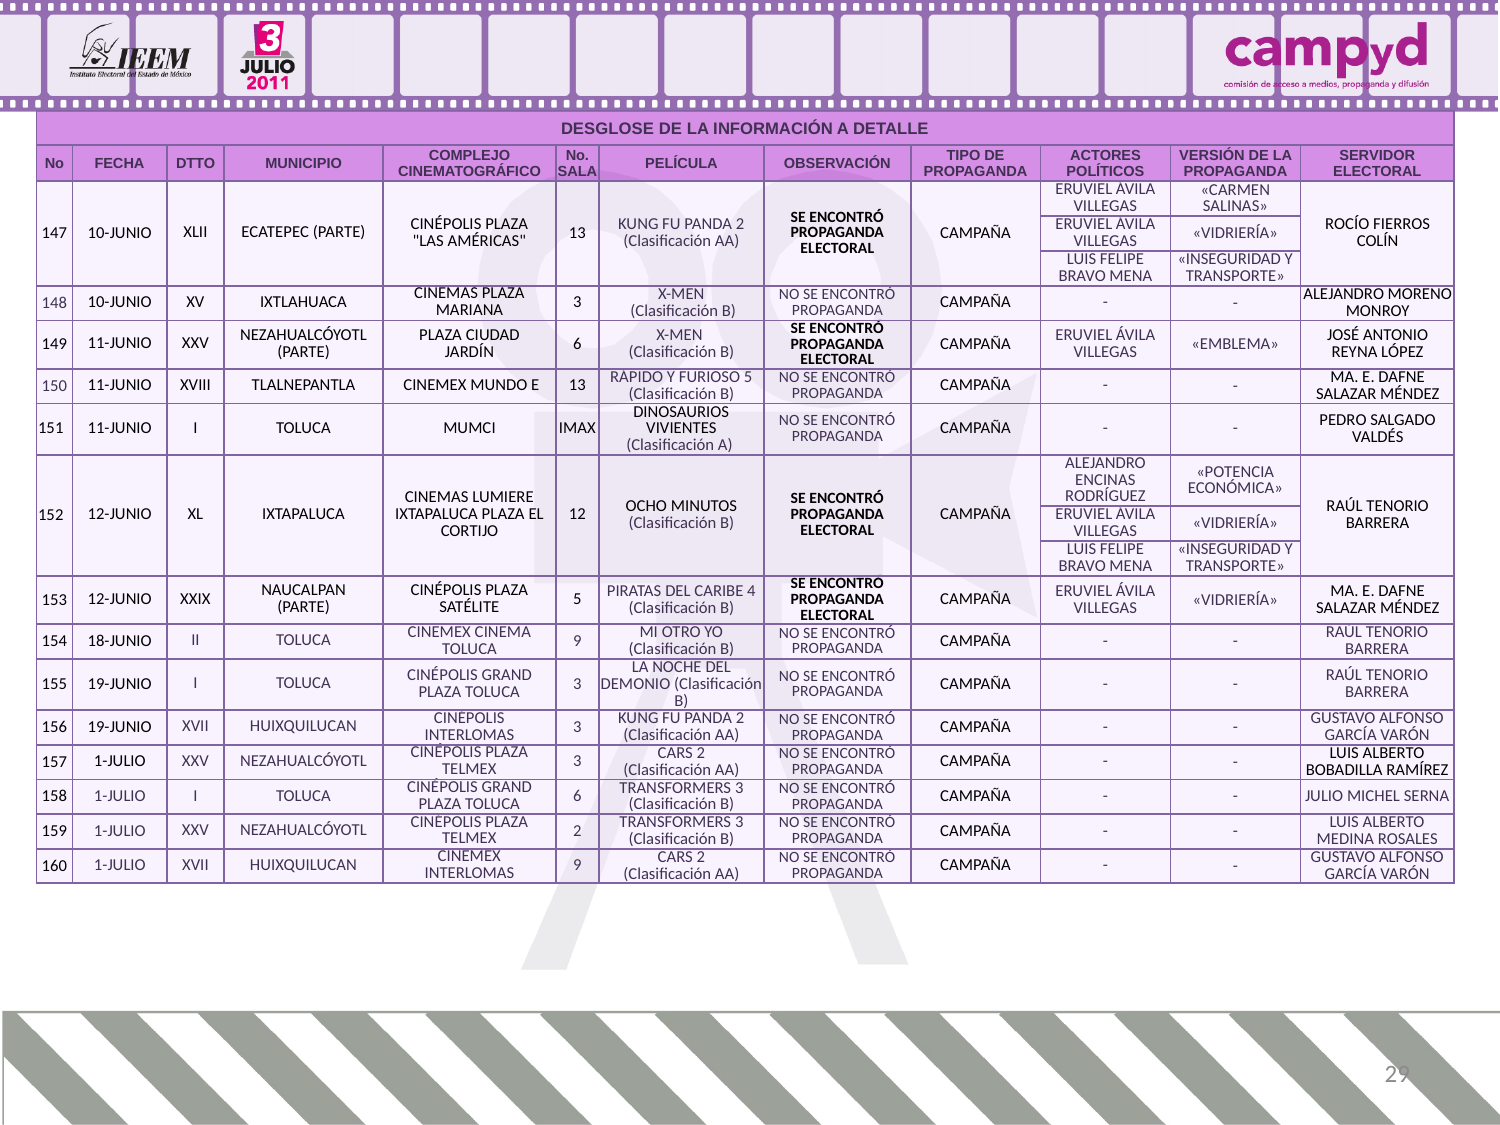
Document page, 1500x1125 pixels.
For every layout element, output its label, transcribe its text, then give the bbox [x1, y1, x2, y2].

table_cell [1041, 507, 1170, 540]
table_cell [1171, 217, 1300, 250]
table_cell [73, 146, 166, 180]
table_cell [384, 815, 555, 848]
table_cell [384, 404, 555, 454]
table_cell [912, 321, 1040, 368]
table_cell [37, 660, 72, 709]
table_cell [168, 780, 223, 813]
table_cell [1171, 850, 1300, 882]
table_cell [765, 404, 910, 454]
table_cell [1171, 711, 1300, 744]
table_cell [37, 456, 72, 575]
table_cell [168, 146, 223, 180]
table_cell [1301, 780, 1453, 813]
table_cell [73, 711, 166, 744]
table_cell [73, 660, 166, 709]
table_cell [37, 711, 72, 744]
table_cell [765, 850, 910, 882]
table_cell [1171, 252, 1300, 285]
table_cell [384, 711, 555, 744]
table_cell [600, 577, 763, 623]
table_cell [765, 370, 910, 403]
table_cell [37, 182, 72, 285]
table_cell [225, 321, 382, 368]
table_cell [912, 625, 1040, 658]
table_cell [1171, 625, 1300, 658]
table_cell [37, 370, 72, 403]
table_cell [600, 850, 763, 882]
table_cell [37, 850, 72, 882]
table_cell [912, 287, 1040, 320]
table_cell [73, 370, 166, 403]
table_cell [168, 746, 223, 779]
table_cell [384, 287, 555, 320]
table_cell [384, 660, 555, 709]
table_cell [600, 182, 763, 285]
picture [0, 0, 1500, 1125]
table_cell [1171, 287, 1300, 320]
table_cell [37, 146, 72, 180]
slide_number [1074, 1042, 1425, 1103]
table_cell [1171, 577, 1300, 623]
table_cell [225, 370, 382, 403]
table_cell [765, 660, 910, 709]
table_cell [1041, 850, 1170, 882]
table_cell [73, 287, 166, 320]
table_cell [384, 746, 555, 779]
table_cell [225, 287, 382, 320]
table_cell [912, 404, 1040, 454]
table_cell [1041, 456, 1170, 505]
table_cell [384, 370, 555, 403]
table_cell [557, 146, 598, 180]
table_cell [557, 660, 598, 709]
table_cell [765, 456, 910, 575]
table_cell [225, 404, 382, 454]
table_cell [168, 370, 223, 403]
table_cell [1301, 456, 1453, 575]
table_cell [37, 625, 72, 658]
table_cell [557, 182, 598, 285]
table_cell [1301, 321, 1453, 368]
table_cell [1041, 780, 1170, 813]
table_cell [912, 850, 1040, 882]
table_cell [765, 577, 910, 623]
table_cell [557, 780, 598, 813]
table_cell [384, 321, 555, 368]
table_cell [225, 780, 382, 813]
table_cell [1171, 182, 1300, 215]
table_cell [600, 780, 763, 813]
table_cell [765, 321, 910, 368]
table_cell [1301, 625, 1453, 658]
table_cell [1041, 217, 1170, 250]
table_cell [765, 146, 910, 180]
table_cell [37, 577, 72, 623]
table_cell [1171, 404, 1300, 454]
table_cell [37, 746, 72, 779]
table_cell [912, 146, 1040, 180]
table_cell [1171, 146, 1300, 180]
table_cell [557, 456, 598, 575]
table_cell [168, 660, 223, 709]
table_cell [600, 146, 763, 180]
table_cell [73, 746, 166, 779]
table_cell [168, 287, 223, 320]
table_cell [225, 146, 382, 180]
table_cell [225, 815, 382, 848]
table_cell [1041, 252, 1170, 285]
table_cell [1171, 456, 1300, 505]
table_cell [1041, 625, 1170, 658]
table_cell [73, 815, 166, 848]
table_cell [1041, 404, 1170, 454]
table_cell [1041, 321, 1170, 368]
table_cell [912, 370, 1040, 403]
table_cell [557, 577, 598, 623]
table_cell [600, 711, 763, 744]
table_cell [1301, 660, 1453, 709]
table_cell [168, 456, 223, 575]
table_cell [1301, 182, 1453, 285]
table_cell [1301, 577, 1453, 623]
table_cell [225, 625, 382, 658]
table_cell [225, 456, 382, 575]
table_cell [1301, 370, 1453, 403]
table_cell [168, 625, 223, 658]
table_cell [1171, 746, 1300, 779]
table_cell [1041, 815, 1170, 848]
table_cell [1301, 815, 1453, 848]
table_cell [765, 711, 910, 744]
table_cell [557, 321, 598, 368]
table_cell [765, 780, 910, 813]
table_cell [1041, 542, 1170, 575]
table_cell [1301, 711, 1453, 744]
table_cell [225, 850, 382, 882]
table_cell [1171, 815, 1300, 848]
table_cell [600, 746, 763, 779]
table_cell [384, 625, 555, 658]
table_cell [1171, 542, 1300, 575]
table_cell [384, 146, 555, 180]
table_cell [912, 182, 1040, 285]
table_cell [73, 321, 166, 368]
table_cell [1041, 182, 1170, 215]
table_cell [73, 850, 166, 882]
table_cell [168, 850, 223, 882]
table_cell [912, 746, 1040, 779]
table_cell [384, 577, 555, 623]
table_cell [73, 577, 166, 623]
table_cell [557, 370, 598, 403]
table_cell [168, 711, 223, 744]
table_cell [765, 287, 910, 320]
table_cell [384, 850, 555, 882]
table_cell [557, 746, 598, 779]
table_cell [600, 456, 763, 575]
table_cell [912, 711, 1040, 744]
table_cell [168, 815, 223, 848]
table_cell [225, 746, 382, 779]
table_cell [765, 182, 910, 285]
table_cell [37, 321, 72, 368]
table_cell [1301, 746, 1453, 779]
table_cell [600, 287, 763, 320]
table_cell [557, 815, 598, 848]
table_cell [765, 746, 910, 779]
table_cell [73, 404, 166, 454]
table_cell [1041, 577, 1170, 623]
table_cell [600, 660, 763, 709]
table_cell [37, 815, 72, 848]
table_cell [73, 182, 166, 285]
table_header DESGLOSE DE LA INFORMACIÓN A DETALLE [37, 111, 1453, 144]
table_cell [765, 625, 910, 658]
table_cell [600, 370, 763, 403]
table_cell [912, 577, 1040, 623]
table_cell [600, 404, 763, 454]
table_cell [73, 625, 166, 658]
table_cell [168, 182, 223, 285]
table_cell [557, 711, 598, 744]
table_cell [73, 456, 166, 575]
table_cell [557, 850, 598, 882]
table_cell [384, 780, 555, 813]
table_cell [1041, 746, 1170, 779]
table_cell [73, 780, 166, 813]
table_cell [168, 321, 223, 368]
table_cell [225, 577, 382, 623]
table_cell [1171, 507, 1300, 540]
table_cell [912, 780, 1040, 813]
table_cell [912, 815, 1040, 848]
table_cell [37, 780, 72, 813]
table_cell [1041, 711, 1170, 744]
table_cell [168, 404, 223, 454]
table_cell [1301, 850, 1453, 882]
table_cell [1171, 370, 1300, 403]
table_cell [1041, 287, 1170, 320]
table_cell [225, 660, 382, 709]
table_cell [600, 625, 763, 658]
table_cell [37, 404, 72, 454]
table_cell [1041, 370, 1170, 403]
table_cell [765, 815, 910, 848]
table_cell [912, 660, 1040, 709]
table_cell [1301, 146, 1453, 180]
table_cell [600, 321, 763, 368]
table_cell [1041, 146, 1170, 180]
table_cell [912, 456, 1040, 575]
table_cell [600, 815, 763, 848]
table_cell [384, 182, 555, 285]
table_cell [1301, 287, 1453, 320]
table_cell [1041, 660, 1170, 709]
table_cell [1171, 780, 1300, 813]
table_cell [384, 456, 555, 575]
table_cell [225, 182, 382, 285]
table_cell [37, 287, 72, 320]
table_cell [557, 625, 598, 658]
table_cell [557, 404, 598, 454]
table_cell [1171, 660, 1300, 709]
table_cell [1171, 321, 1300, 368]
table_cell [225, 711, 382, 744]
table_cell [1301, 404, 1453, 454]
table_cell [557, 287, 598, 320]
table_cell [168, 577, 223, 623]
